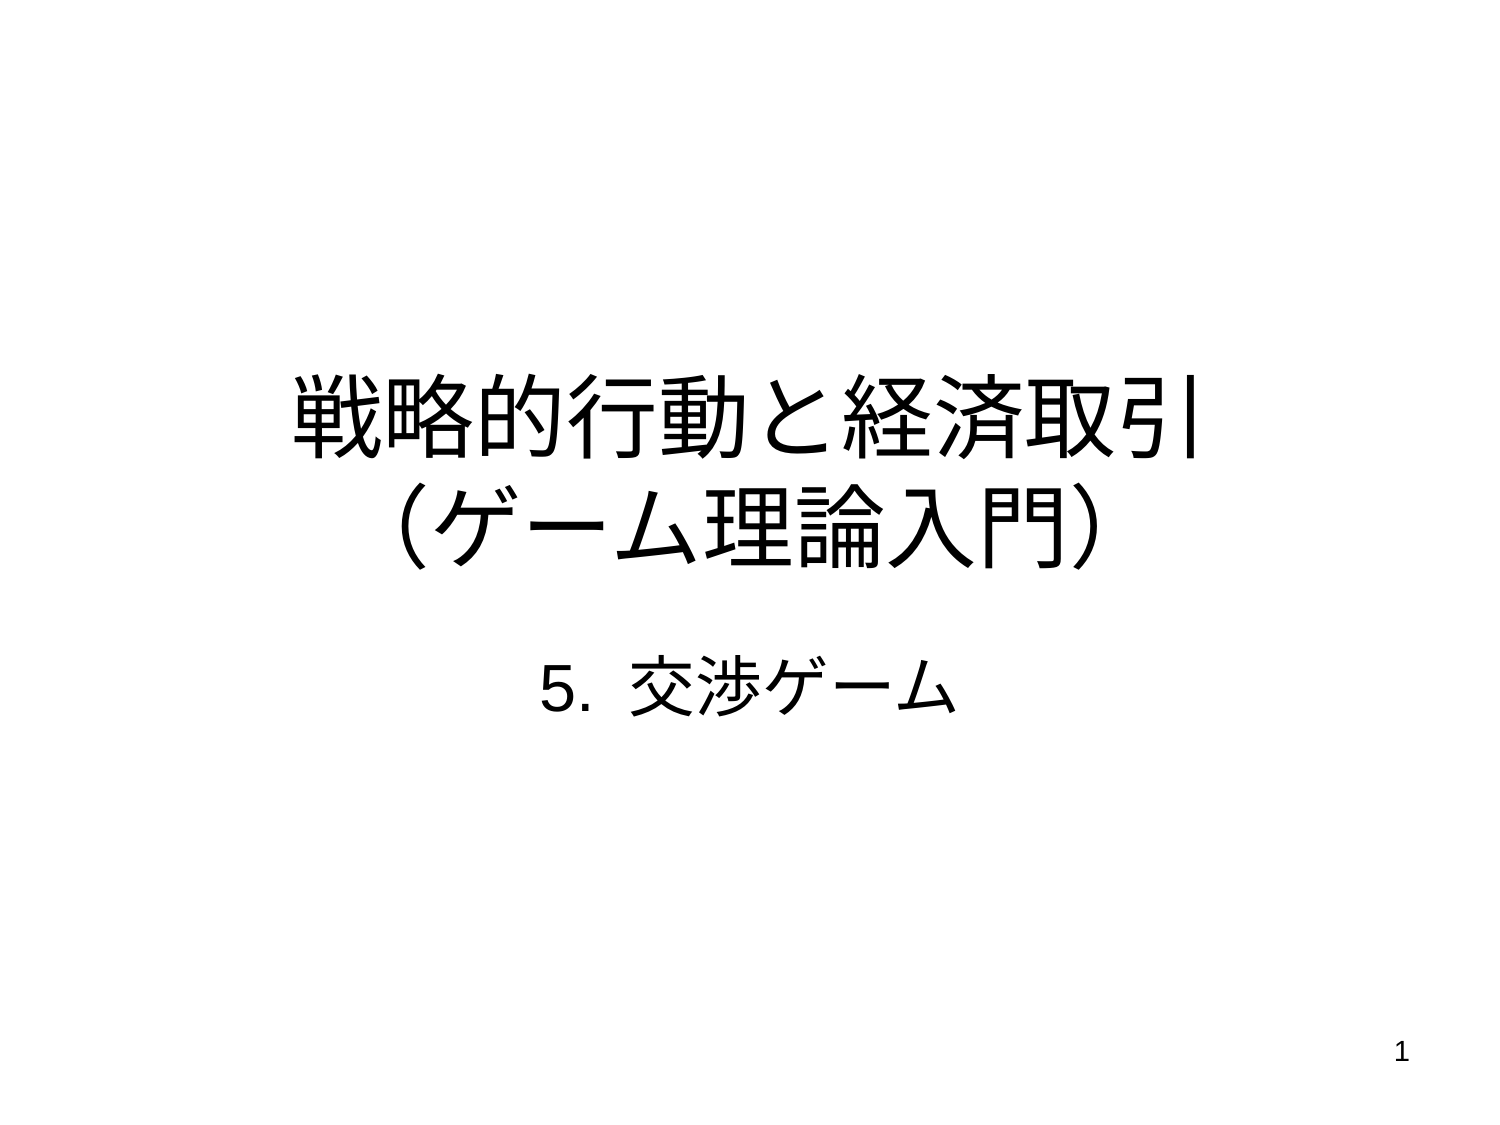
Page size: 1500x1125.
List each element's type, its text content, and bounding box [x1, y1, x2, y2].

subtitle 5. 交渉ゲーム [225, 637, 1275, 925]
slide_number 1 [1074, 1024, 1426, 1103]
title 戦略的行動と経済取引 （ゲーム理論入門） [112, 349, 1388, 591]
